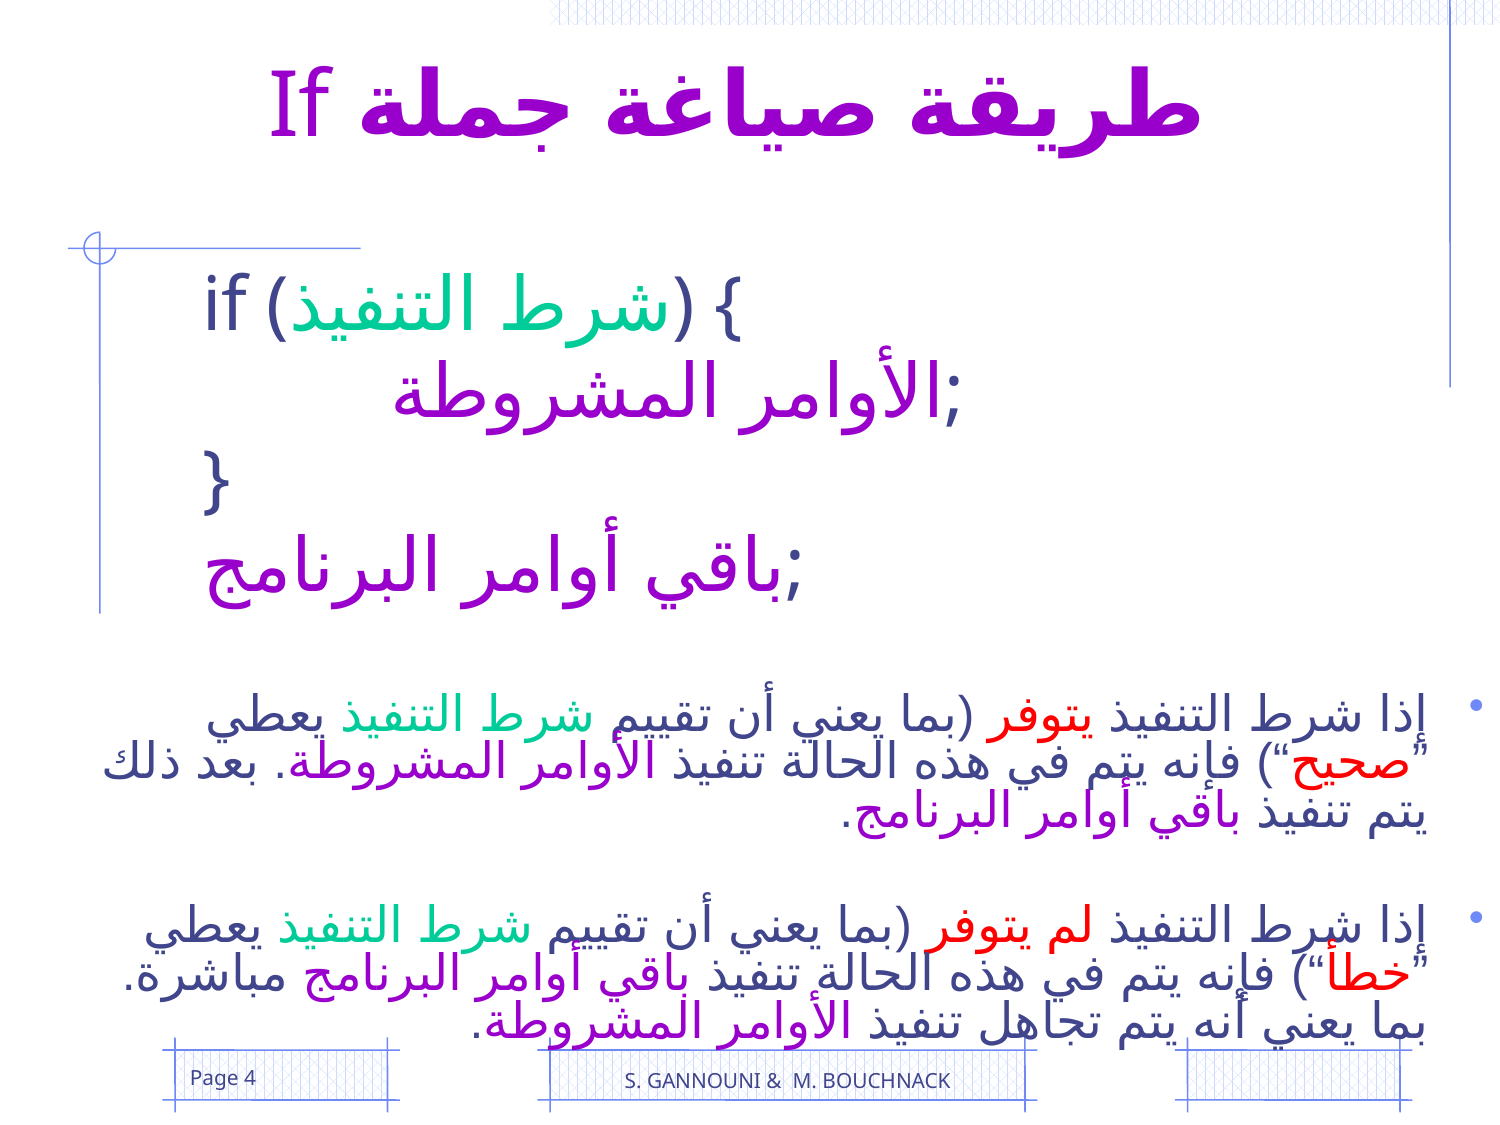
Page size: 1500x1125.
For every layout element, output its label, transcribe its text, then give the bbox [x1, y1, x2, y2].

title طريقة صياغة جملة If [99, 24, 1376, 163]
list if (شرط التنفيذ) { الأوامر المشروطة; } باقي أوامر البرنامج; إذا شرط التنفيذ يتوفر (بما يعني أن تقييم شرط التنفيذ يعطي ”صحيح“) فإنه يتم في هذه الحالة تنفيذ الأوامر المشروطة. بعد ذلك يتم تنفيذ باقي أوامر البرنامج. إذا شرط التنفيذ لم يتوفر (بما يعني أن تقييم شرط التنفيذ يعطي ”خطأ“) فإنه يتم في هذه الحالة تنفيذ باقي أوامر البرنامج مباشرة. بما يعني أنه يتم تجاهل تنفيذ الأوامر المشروطة. [37, 199, 1500, 1013]
footer S. GANNOUNI & M. BOUCHNACK [549, 1024, 1026, 1101]
slide_number Page 4 [174, 1024, 488, 1101]
